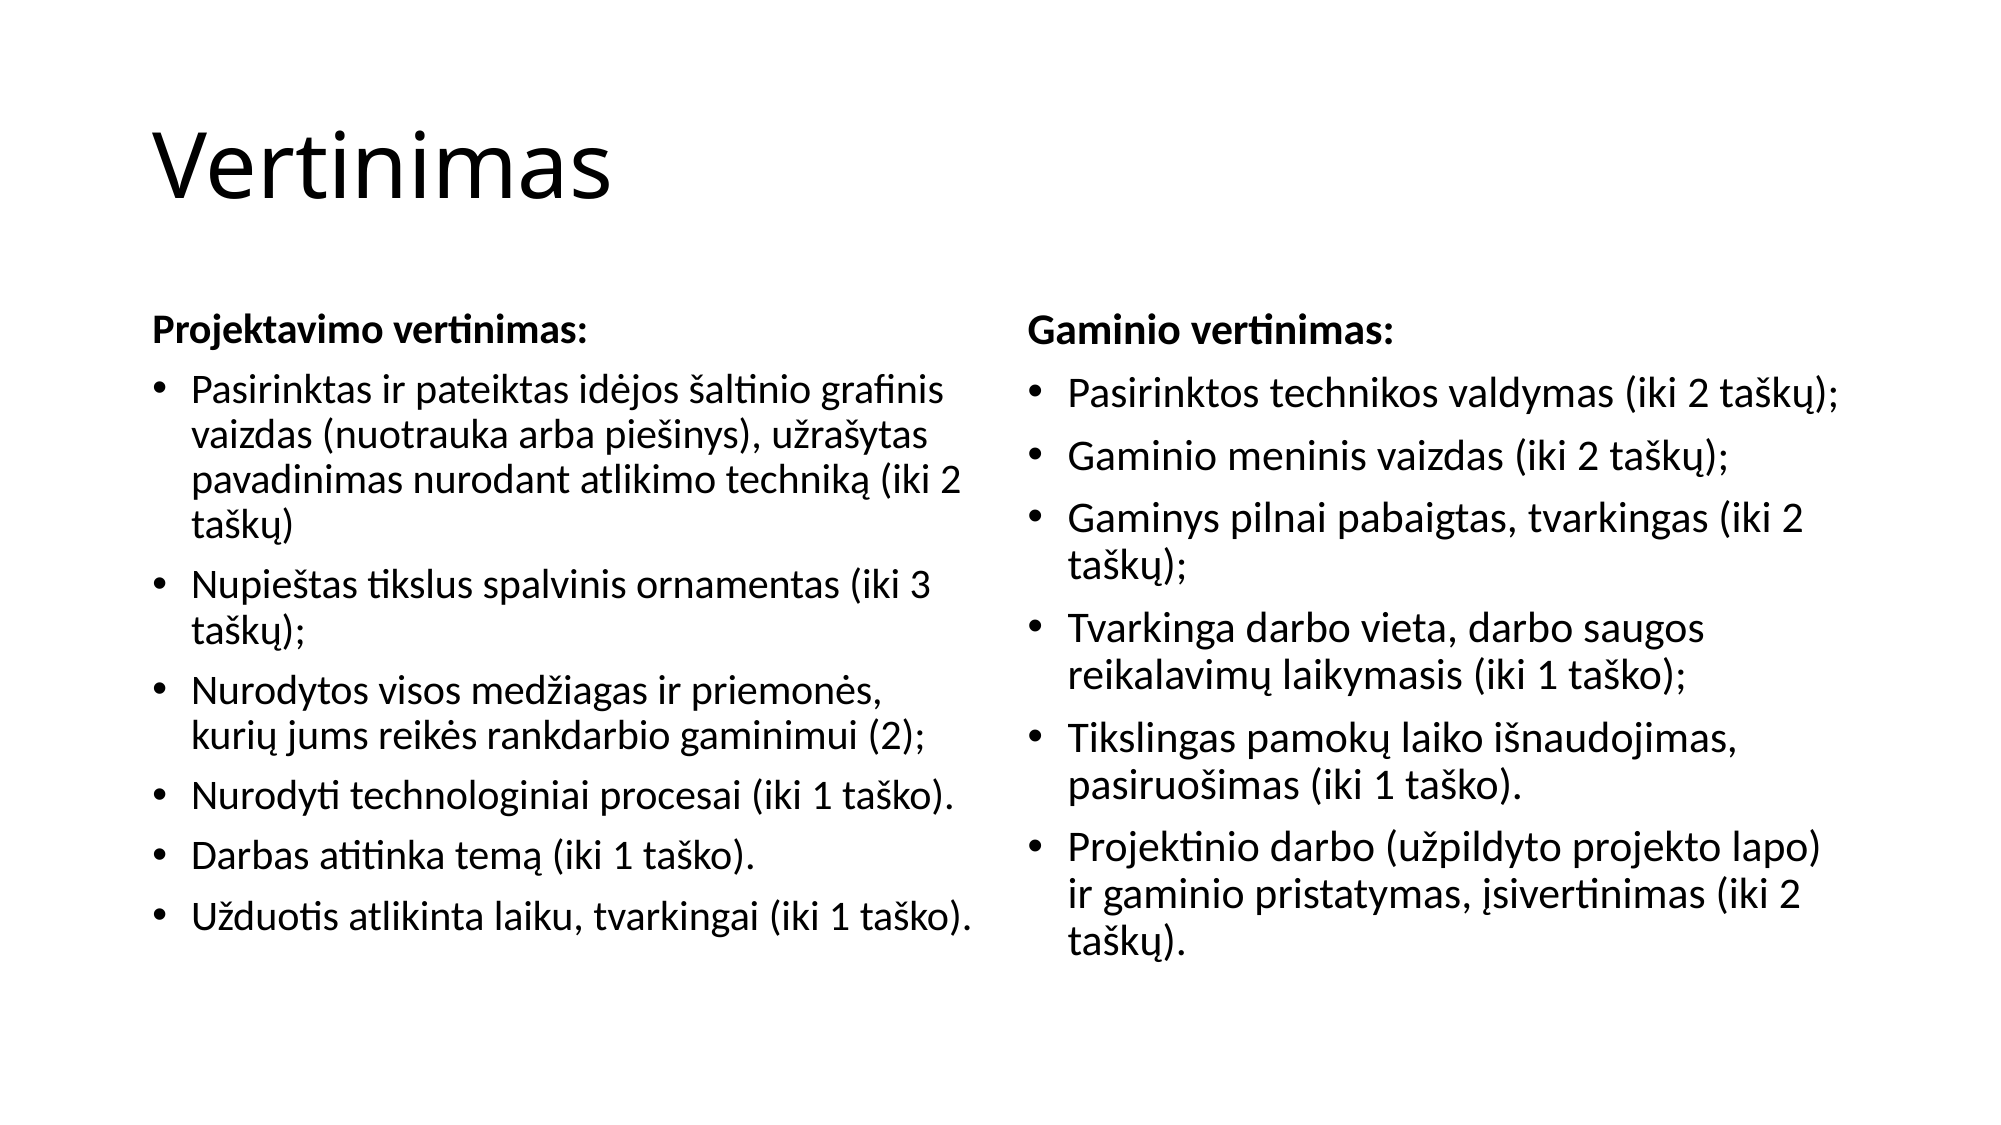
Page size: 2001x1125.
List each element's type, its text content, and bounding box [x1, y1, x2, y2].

list Projektavimo vertinimas: Pasirinktas ir pateiktas idėjos šaltinio grafinis vaizdas (nuotrauka arba piešinys), užrašytas pavadinimas nurodant atlikimo techniką (iki 2 taškų) Nupieštas tikslus spalvinis ornamentas (iki 3 taškų); Nurodytos visos medžiagas ir priemonės, kurių jums reikės rankdarbio gaminimui (2); Nurodyti technologiniai procesai (iki 1 taško). Darbas atitinka temą (iki 1 taško). Užduotis atlikinta laiku, tvarkingai (iki 1 taško). [137, 299, 988, 1014]
title Vertinimas [137, 59, 1863, 278]
list Gaminio vertinimas: Pasirinktos technikos valdymas (iki 2 taškų); Gaminio meninis vaizdas (iki 2 taškų); Gaminys pilnai pabaigtas, tvarkingas (iki 2 taškų); Tvarkinga darbo vieta, darbo saugos reikalavimų laikymasis (iki 1 taško); Tikslingas pamokų laiko išnaudojimas, pasiruošimas (iki 1 taško). Projektinio darbo (užpildyto projekto lapo) ir gaminio pristatymas, įsivertinimas (iki 2 taškų). [1012, 299, 1863, 1014]
